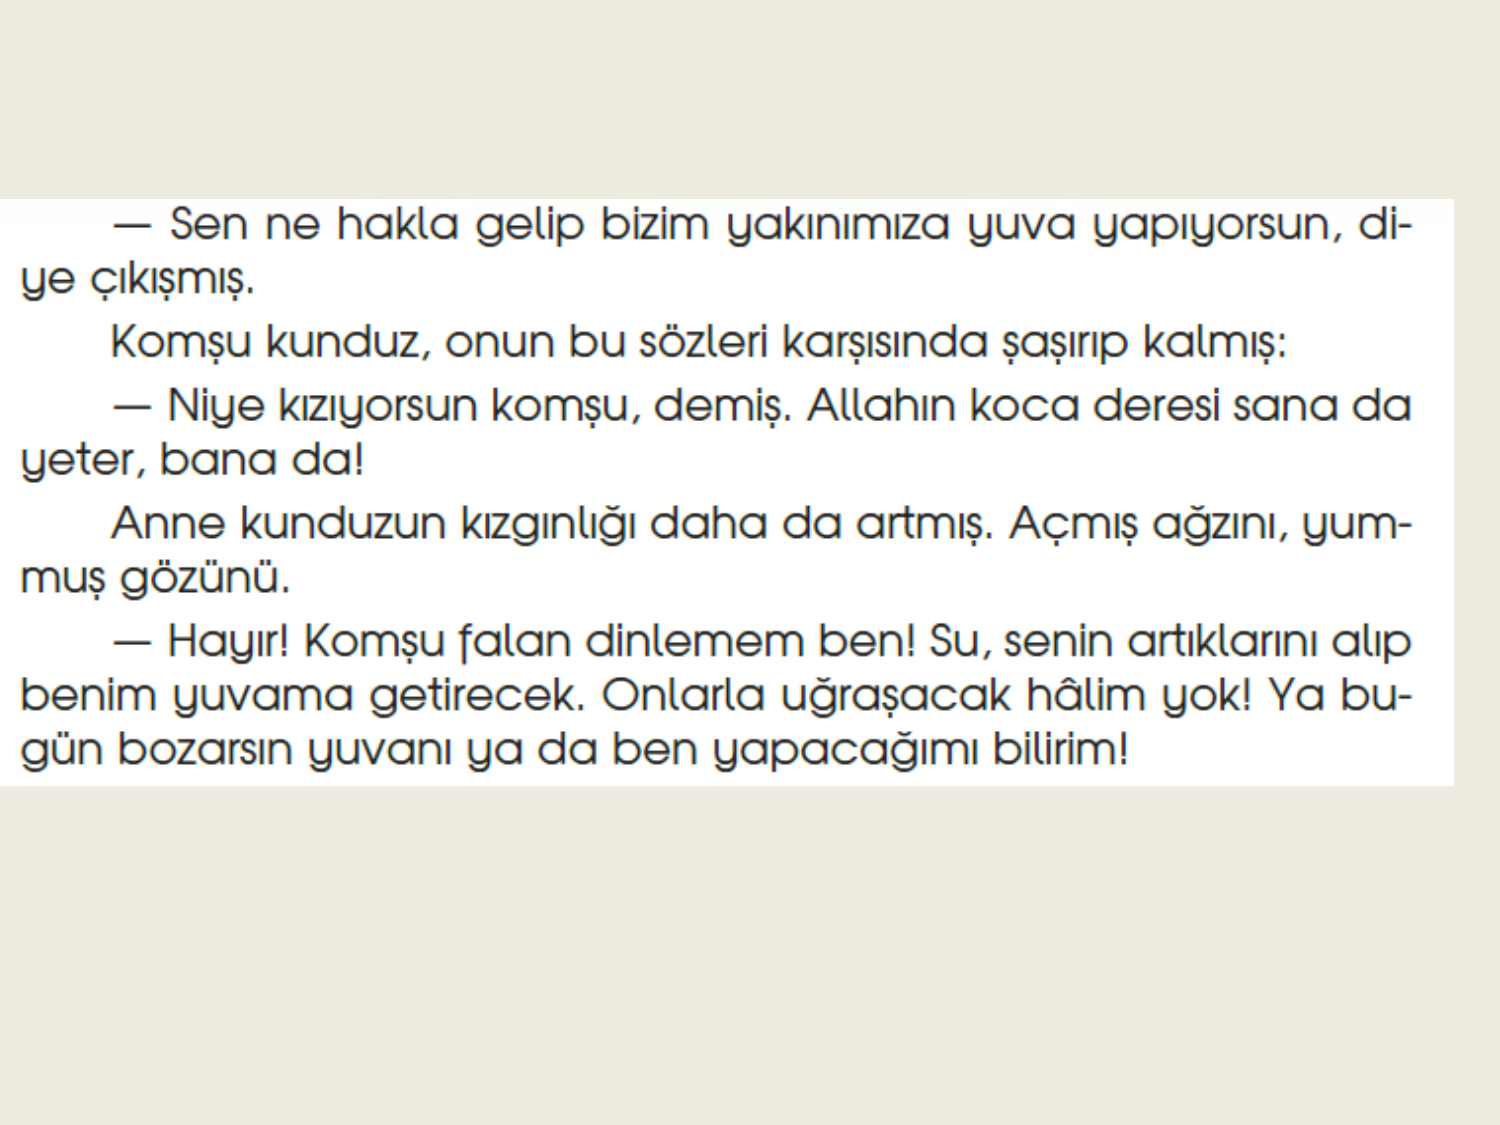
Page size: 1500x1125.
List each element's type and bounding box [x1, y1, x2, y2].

picture [0, 198, 1454, 786]
